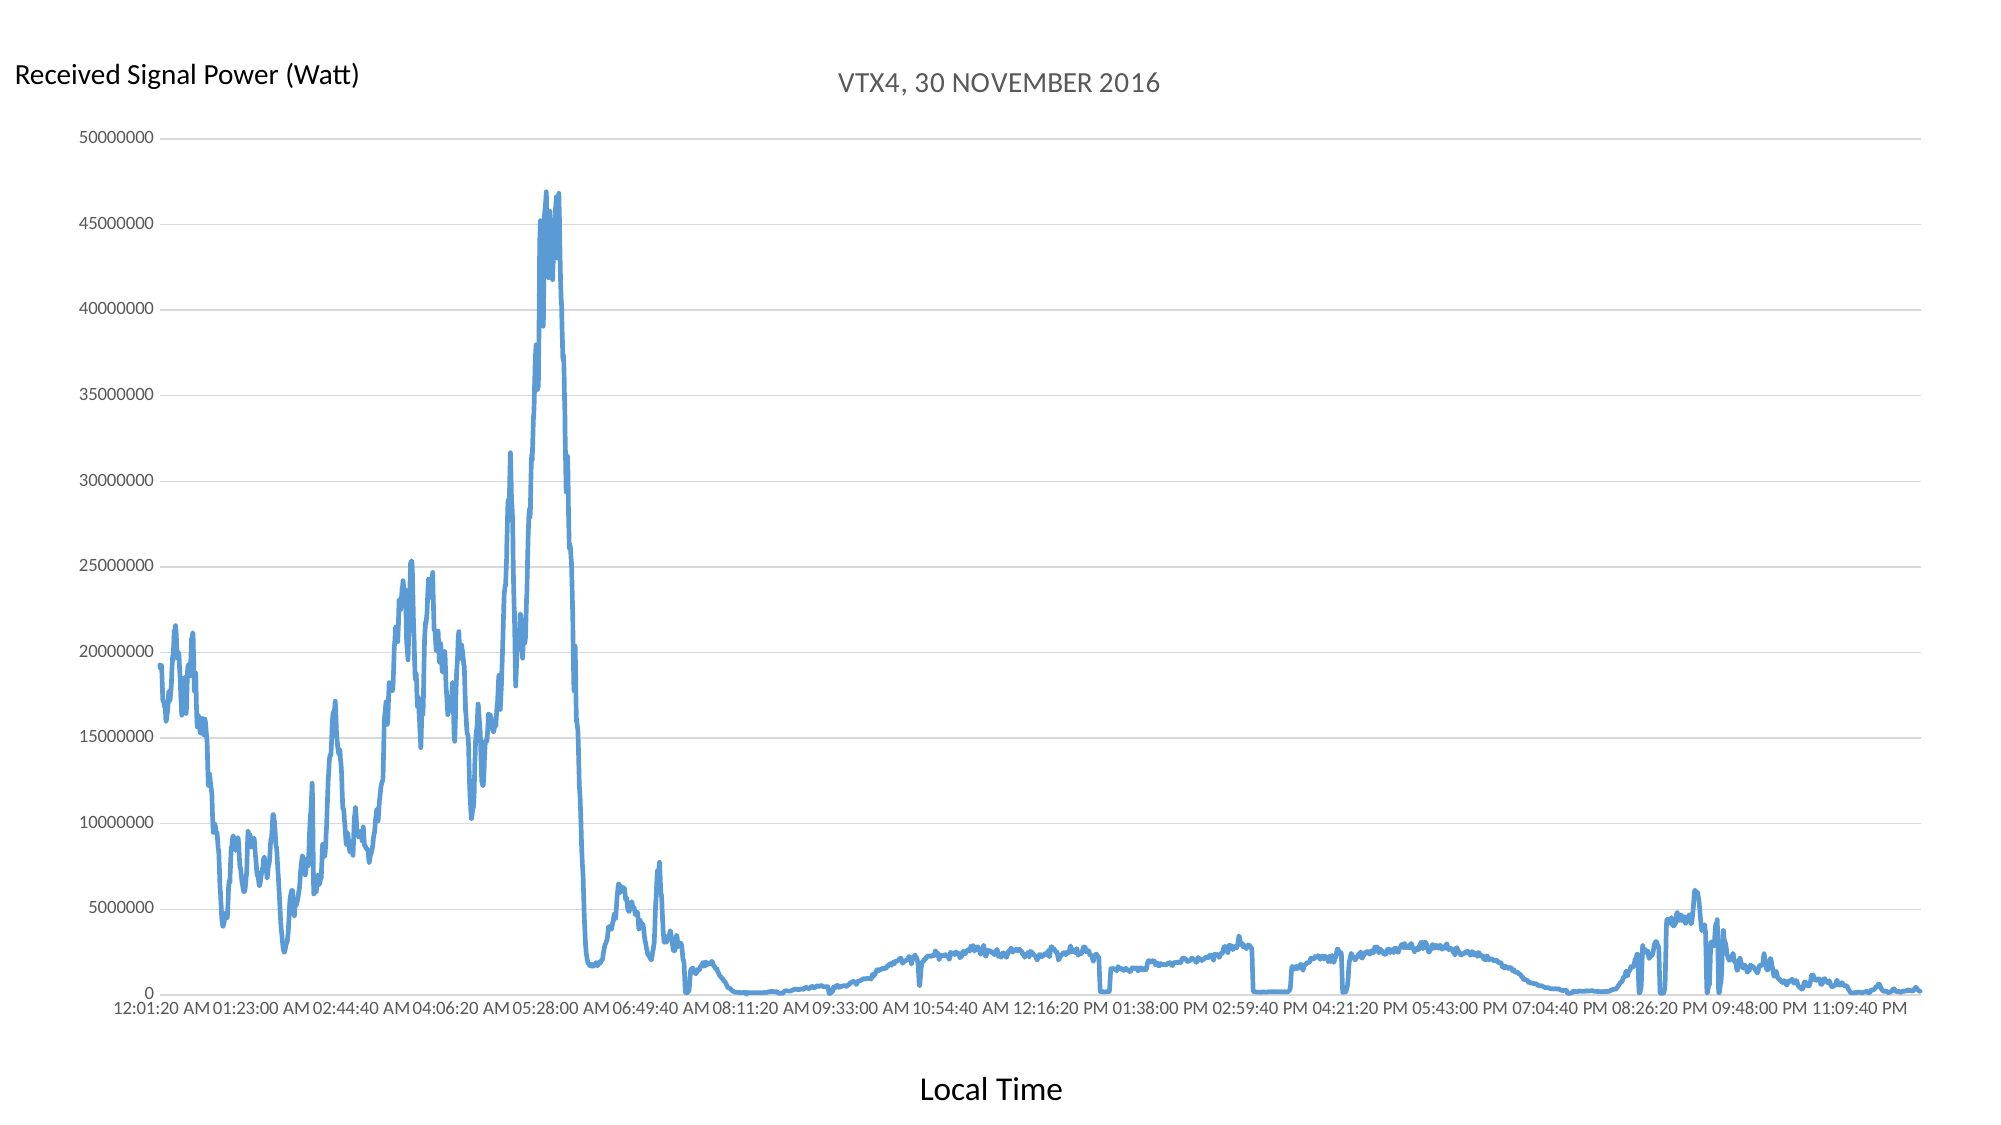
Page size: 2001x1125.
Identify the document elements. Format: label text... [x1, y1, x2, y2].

text_box Local Time [549, 1059, 1434, 1115]
text_box Received Signal Power (Watt) [0, 47, 40, 98]
chart [40, 33, 1960, 1040]
